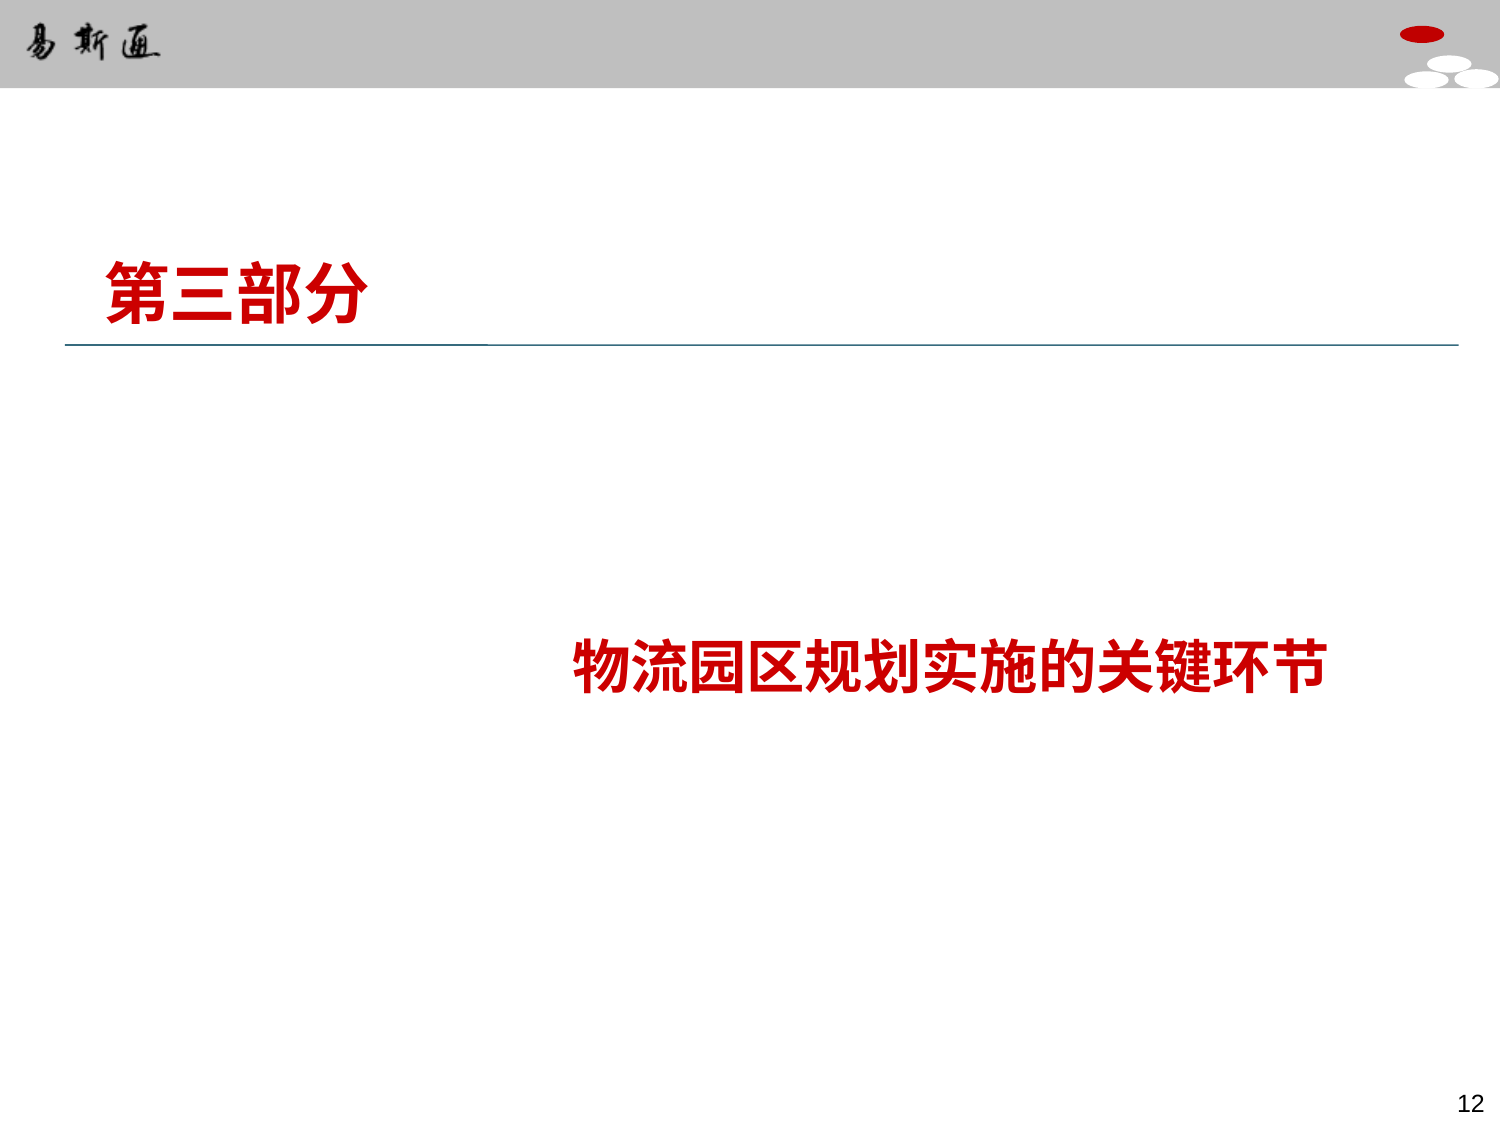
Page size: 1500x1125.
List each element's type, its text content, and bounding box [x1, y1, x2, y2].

picture [16, 16, 167, 72]
text_box 物流园区规划实施的关键环节 [549, 621, 1353, 710]
text_box 第三部分 [88, 262, 1350, 322]
slide_number 11 [1435, 1049, 1500, 1125]
